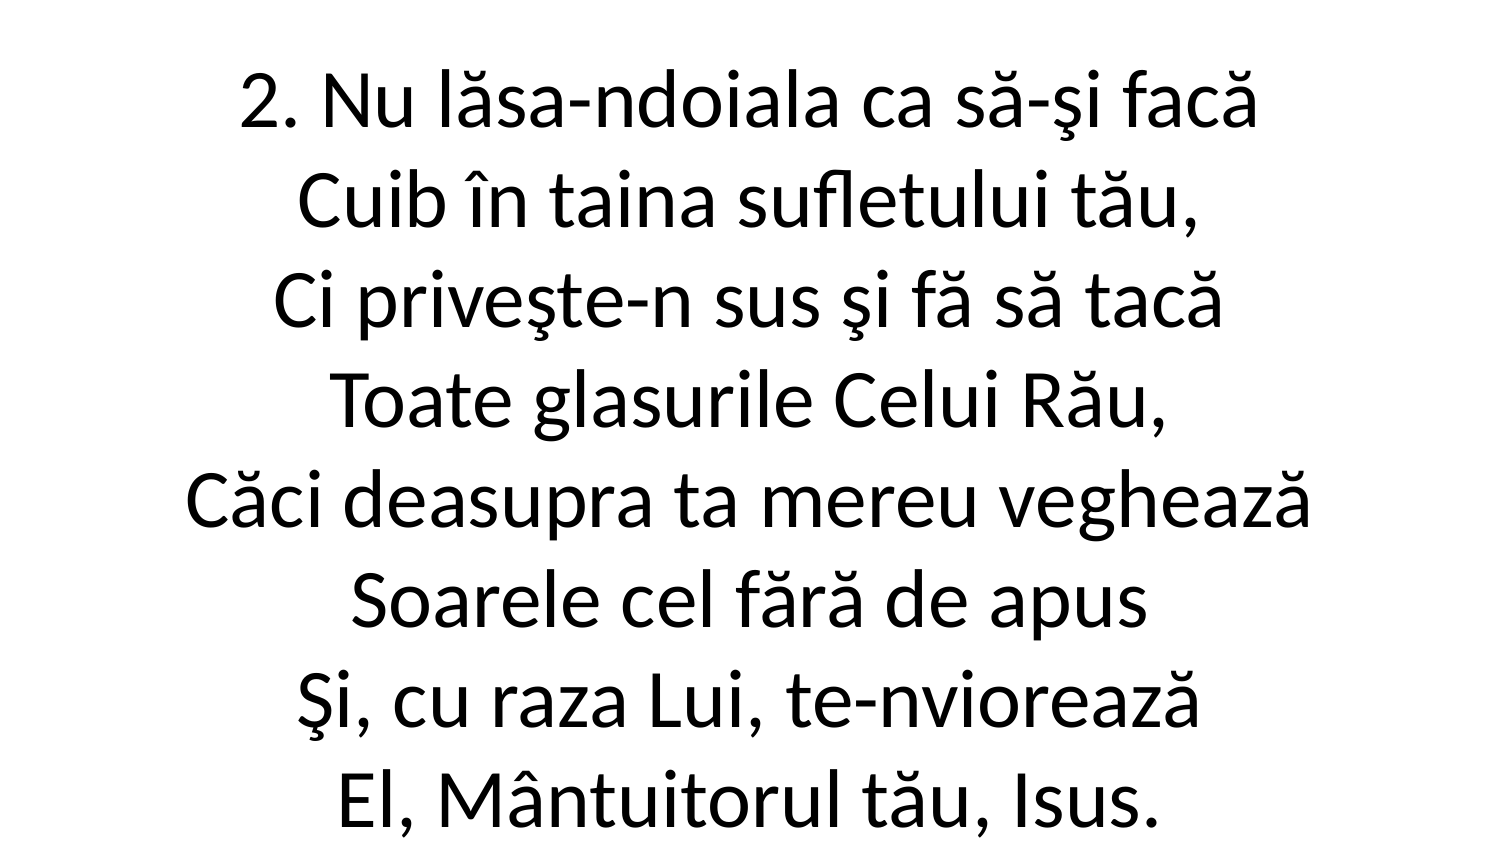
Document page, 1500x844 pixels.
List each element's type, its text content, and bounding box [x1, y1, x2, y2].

text_box 2. Nu lăsa-ndoiala ca să-şi facă Cuib în taina sufletului tău, Ci priveşte-n sus şi fă să tacă Toate glasurile Celui Rău, Căci deasupra ta mereu veghează Soarele cel fără de apus Şi, cu raza Lui, te-nviorează El, Mântuitorul tău, Isus. [170, 0, 1330, 844]
